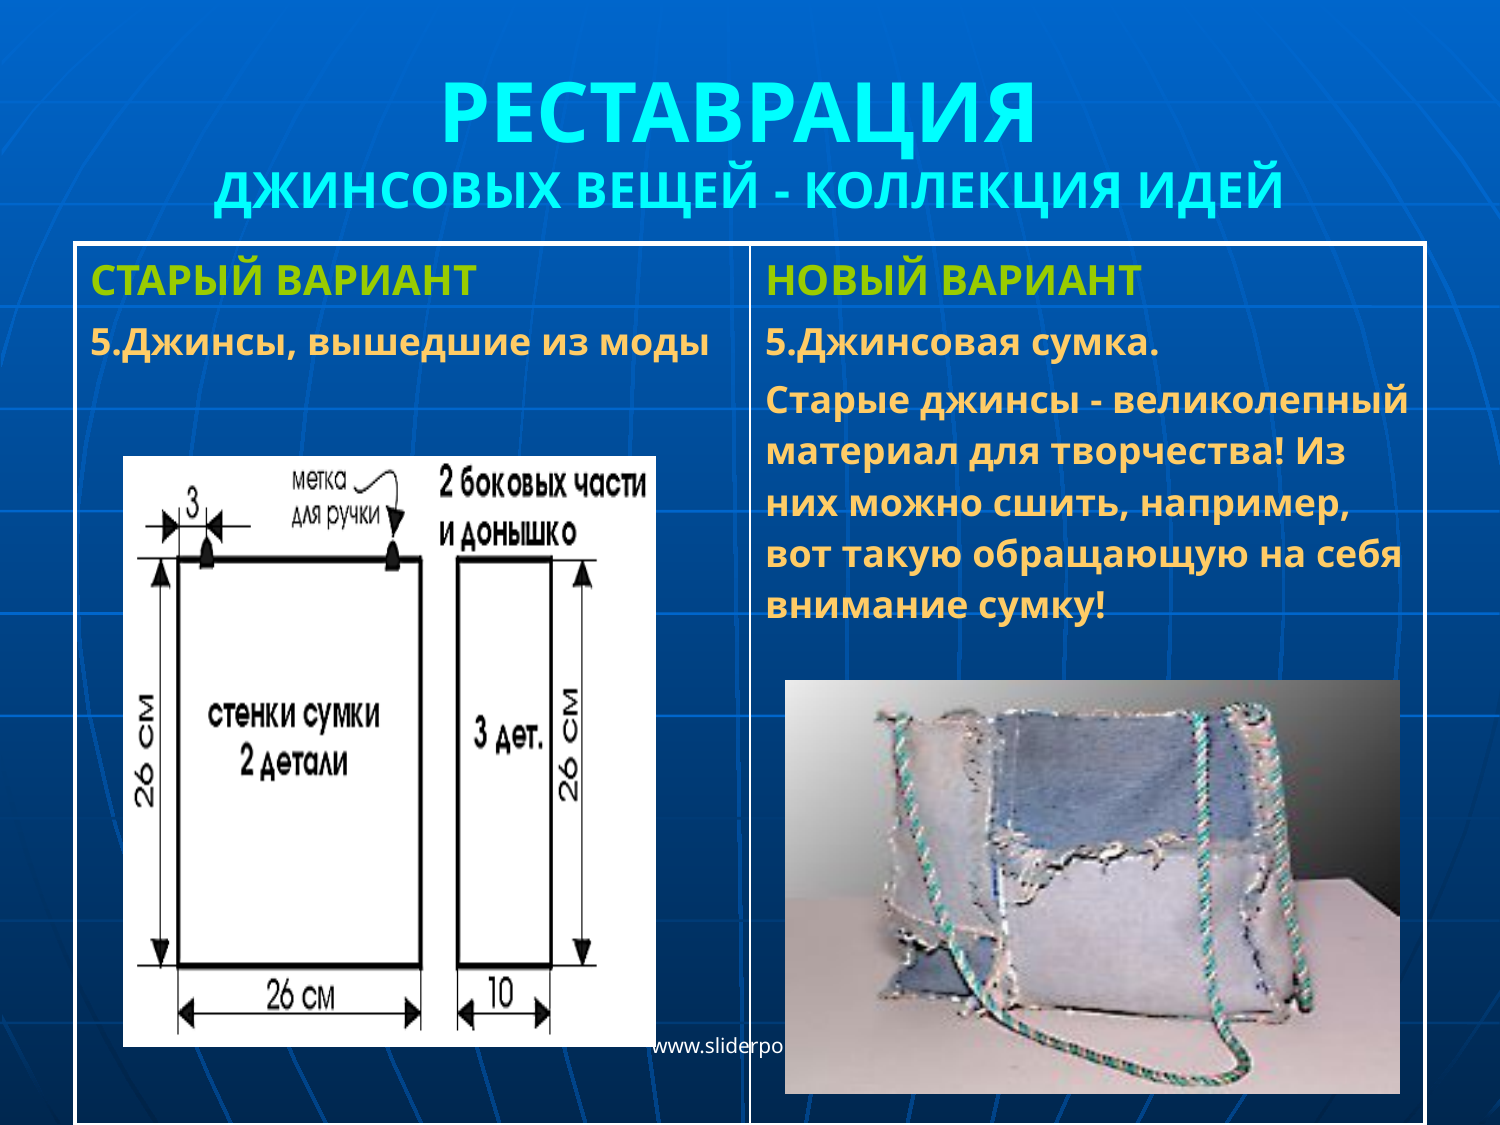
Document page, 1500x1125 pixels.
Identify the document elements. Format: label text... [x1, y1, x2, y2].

title РЕСТАВРАЦИЯ ДЖИНСОВЫХ ВЕЩЕЙ - КОЛЛЕКЦИЯ ИДЕЙ [74, 45, 1426, 233]
table_header НОВЫЙ ВАРИАНТ 5.Джинсовая сумка. Старые джинсы - великолепный материал для творчества! Из них можно сшить, например, вот такую обращающую на себя внимание сумку! [751, 246, 1423, 1123]
picture [785, 680, 1400, 1095]
table_header СТАРЫЙ ВАРИАНТ 5.Джинсы, вышедшие из моды [77, 246, 749, 1123]
picture [123, 455, 656, 1048]
footer www.sliderpoint.org [512, 1024, 785, 1101]
